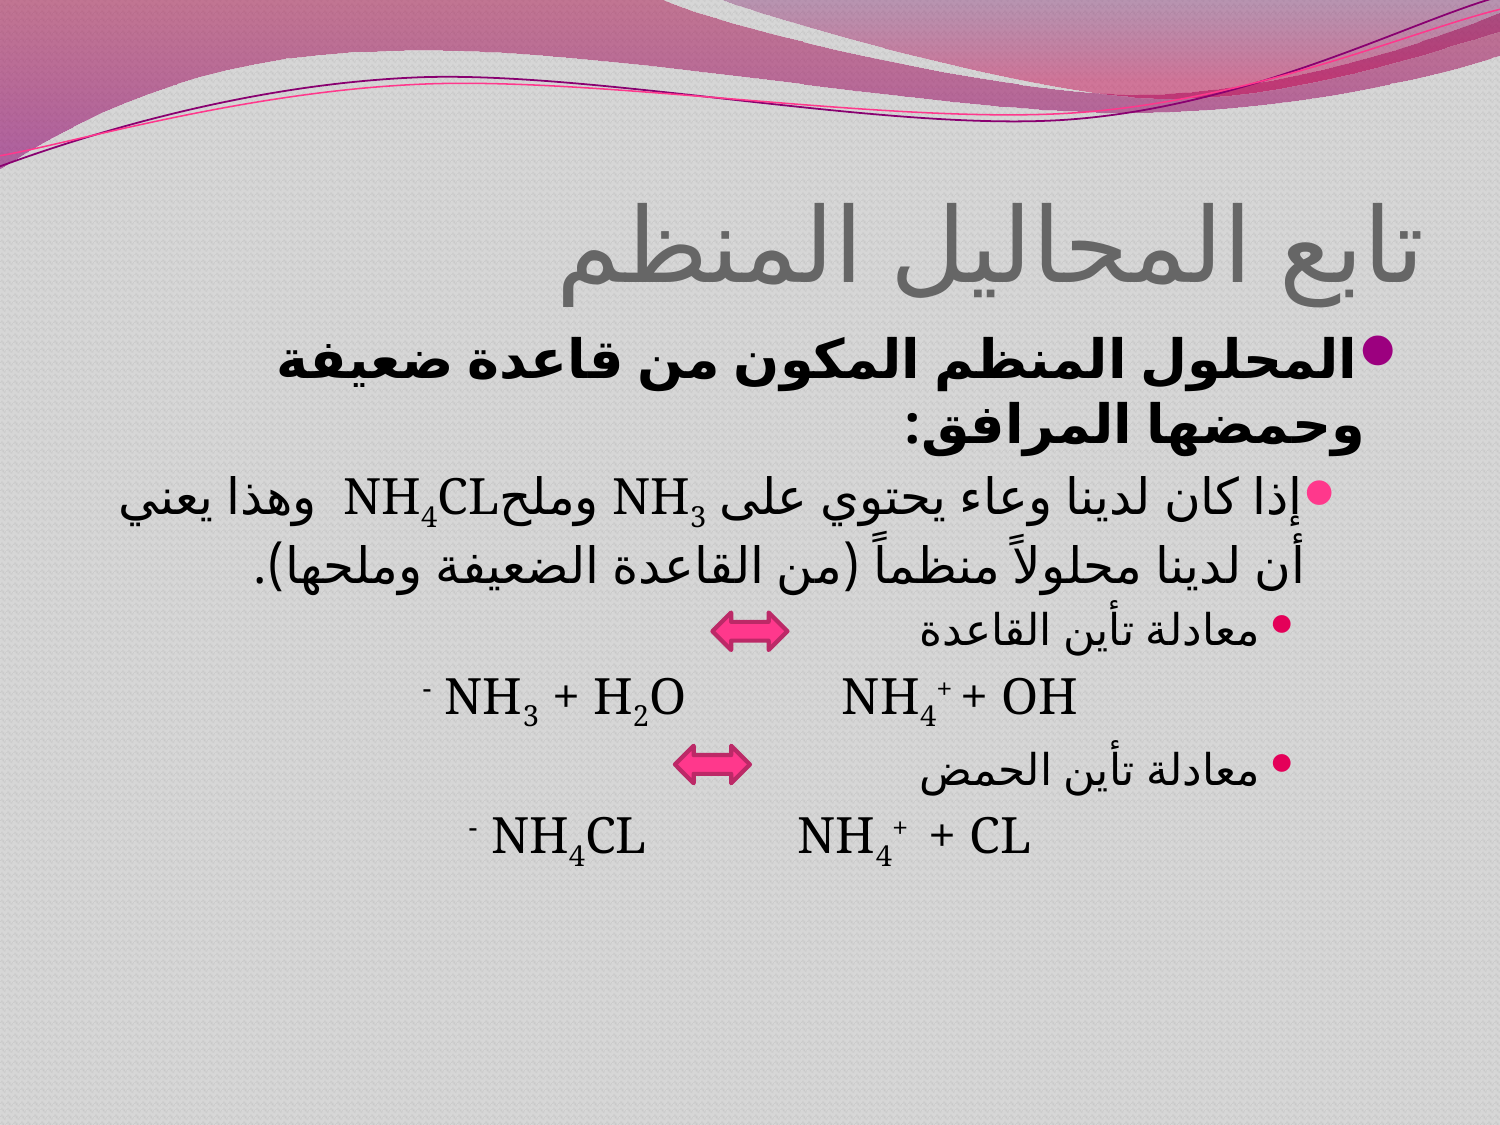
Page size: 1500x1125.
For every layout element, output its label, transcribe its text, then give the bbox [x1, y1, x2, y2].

text_box [710, 610, 790, 652]
list المحلول المنظم المكون من قاعدة ضعيفة وحمضها المرافق: إذا كان لدينا وعاء يحتوي على NH3 وملحNH4CL وهذا يعني أن لدينا محلولاً منظماً (من القاعدة الضعيفة وملحها). معادلة تأين القاعدة NH3 + H2O NH4+ + OH - معادلة تأين الحمض NH4CL NH4+ + CL - [75, 317, 1425, 1038]
text_box [672, 743, 753, 786]
title تابع المحاليل المنظم [75, 115, 1425, 303]
